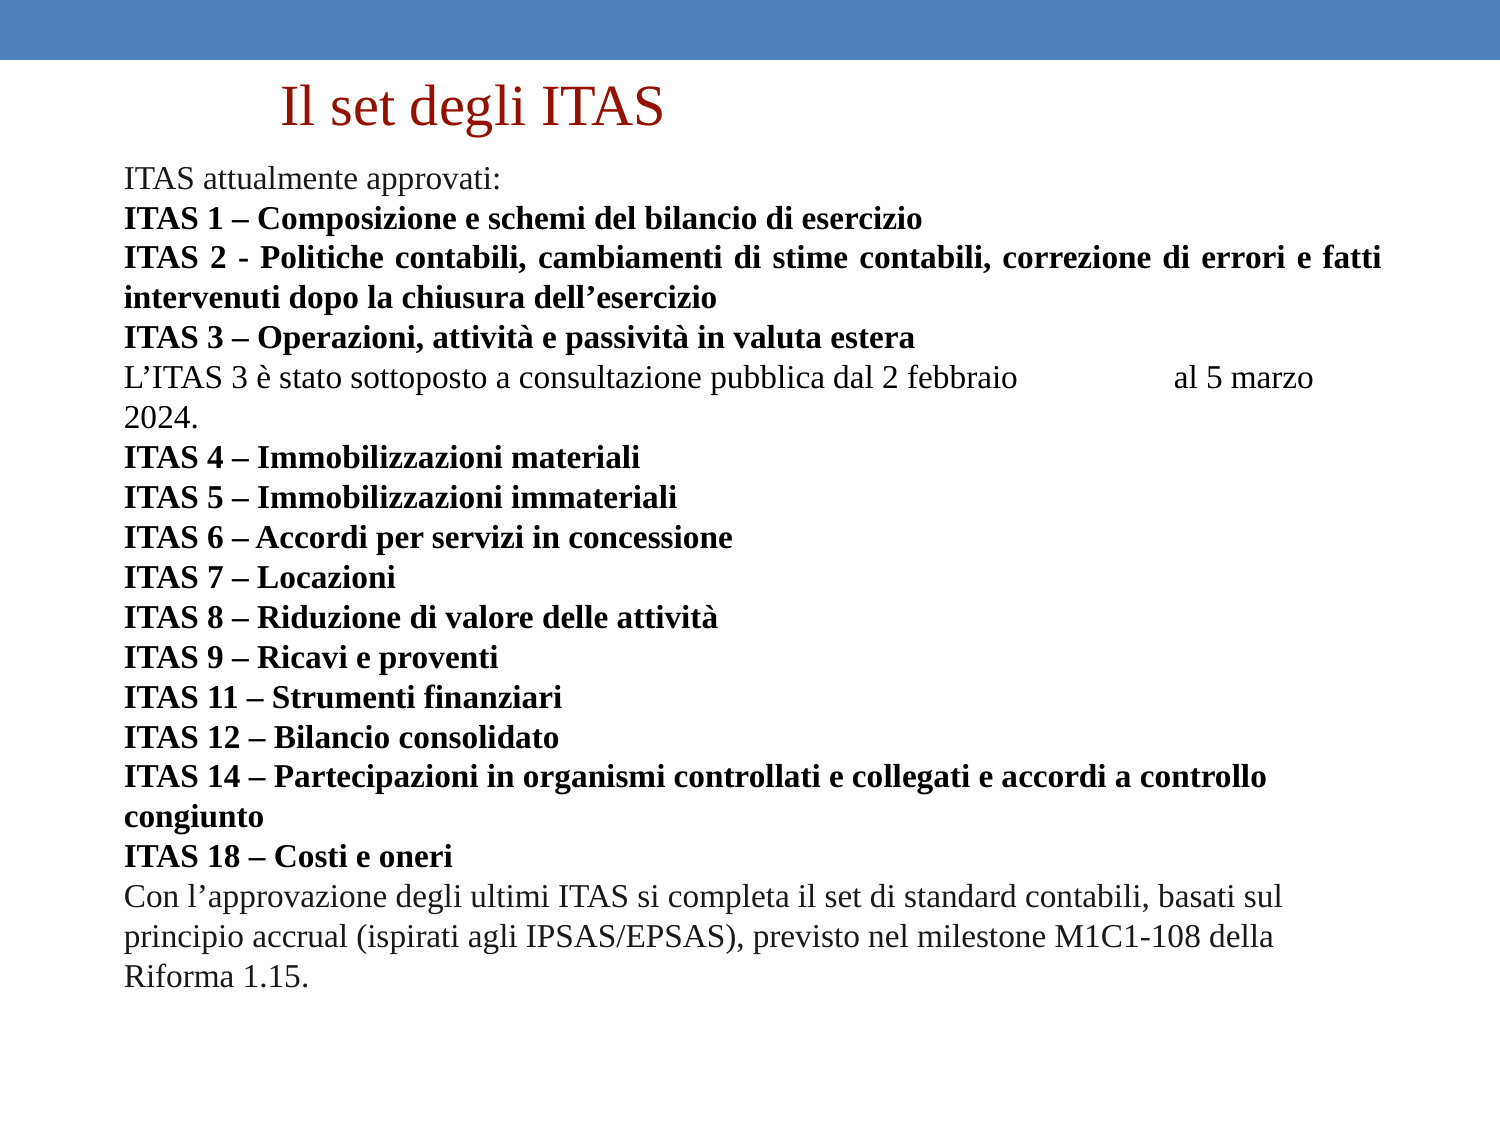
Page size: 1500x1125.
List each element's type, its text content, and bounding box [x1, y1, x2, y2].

text_box Il set degli ITAS [265, 66, 1285, 138]
text_box ITAS attualmente approvati: ITAS 1 – Composizione e schemi del bilancio di esercizio ITAS 2 - Politiche contabili, cambiamenti di stime contabili, correzione di errori e fatti intervenuti dopo la chiusura dell’esercizio ITAS 3 – Operazioni, attività e passività in valuta estera L’ITAS 3 è stato sottoposto a consultazione pubblica dal 2 febbraio al 5 marzo 2024. ITAS 4 – Immobilizzazioni materiali ITAS 5 – Immobilizzazioni immateriali ITAS 6 – Accordi per servizi in concessione ITAS 7 – Locazioni ITAS 8 – Riduzione di valore delle attività ITAS 9 – Ricavi e proventi ITAS 11 – Strumenti finanziari ITAS 12 – Bilancio consolidato ITAS 14 – Partecipazioni in organismi controllati e collegati e accordi a controllo congiunto ITAS 18 – Costi e oneri Con l’approvazione degli ultimi ITAS si completa il set di standard contabili, basati sul principio accrual (ispirati agli IPSAS/EPSAS), previsto nel milestone M1C1-108 della Riforma 1.15. [108, 180, 1392, 1121]
